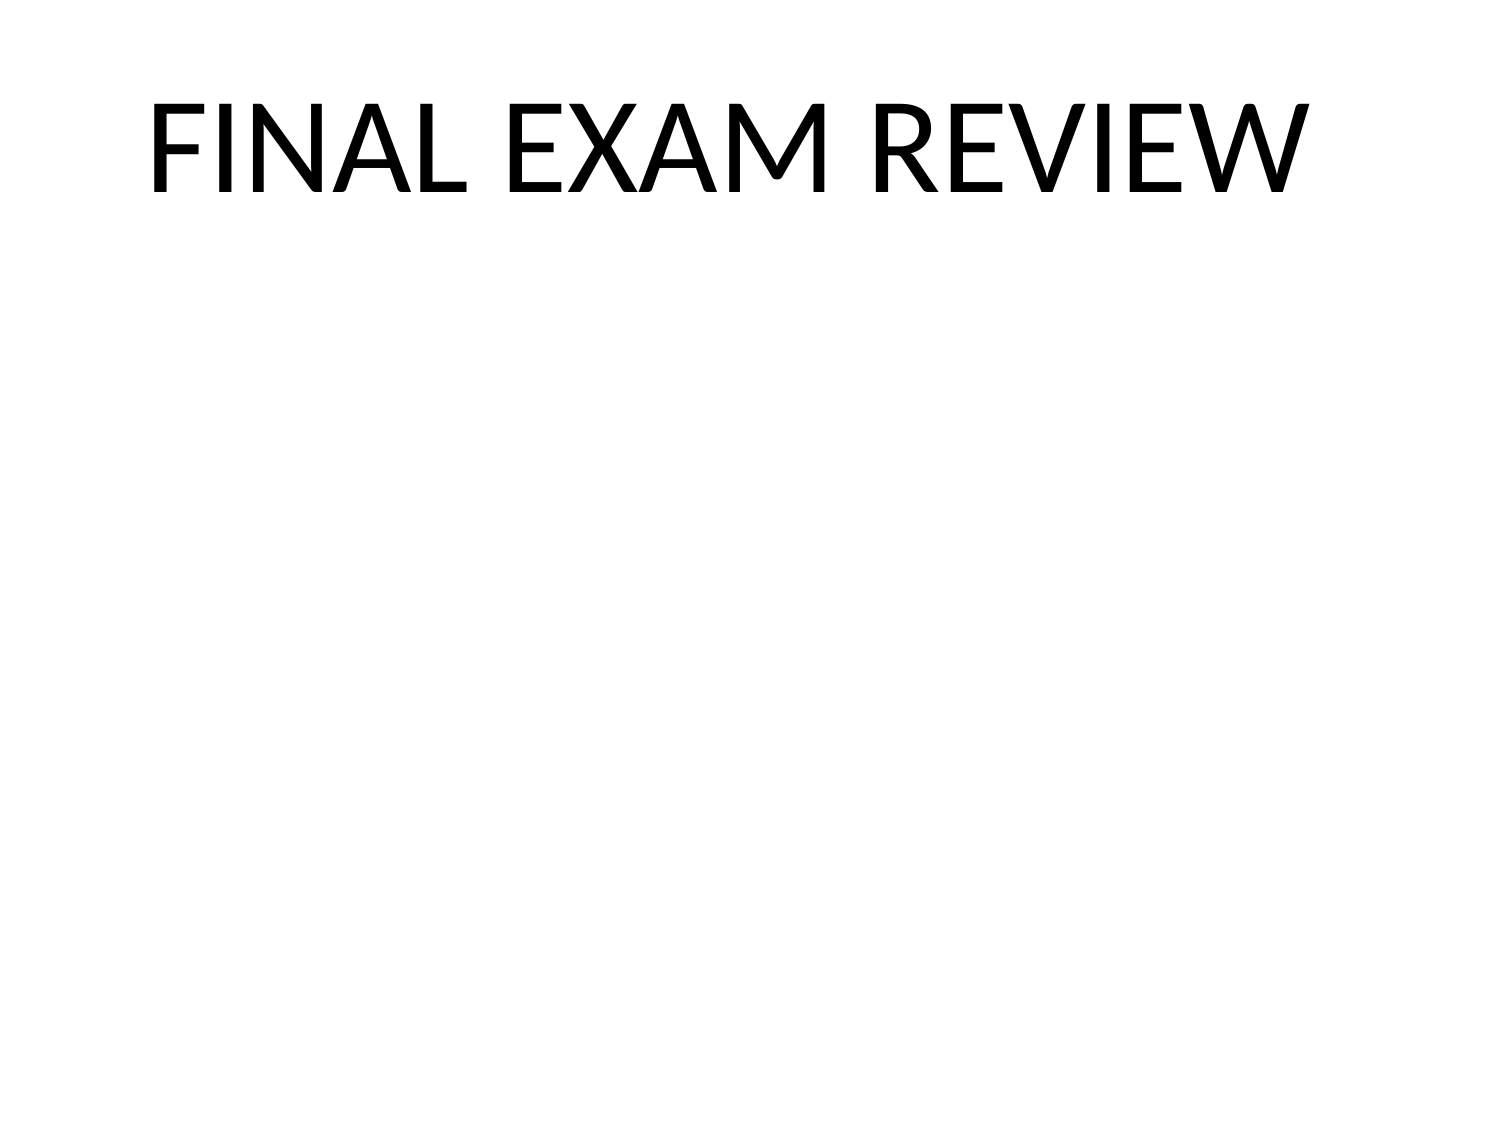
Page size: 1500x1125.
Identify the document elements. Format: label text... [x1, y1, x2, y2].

text_box FINAL EXAM REVIEW [131, 47, 1327, 228]
